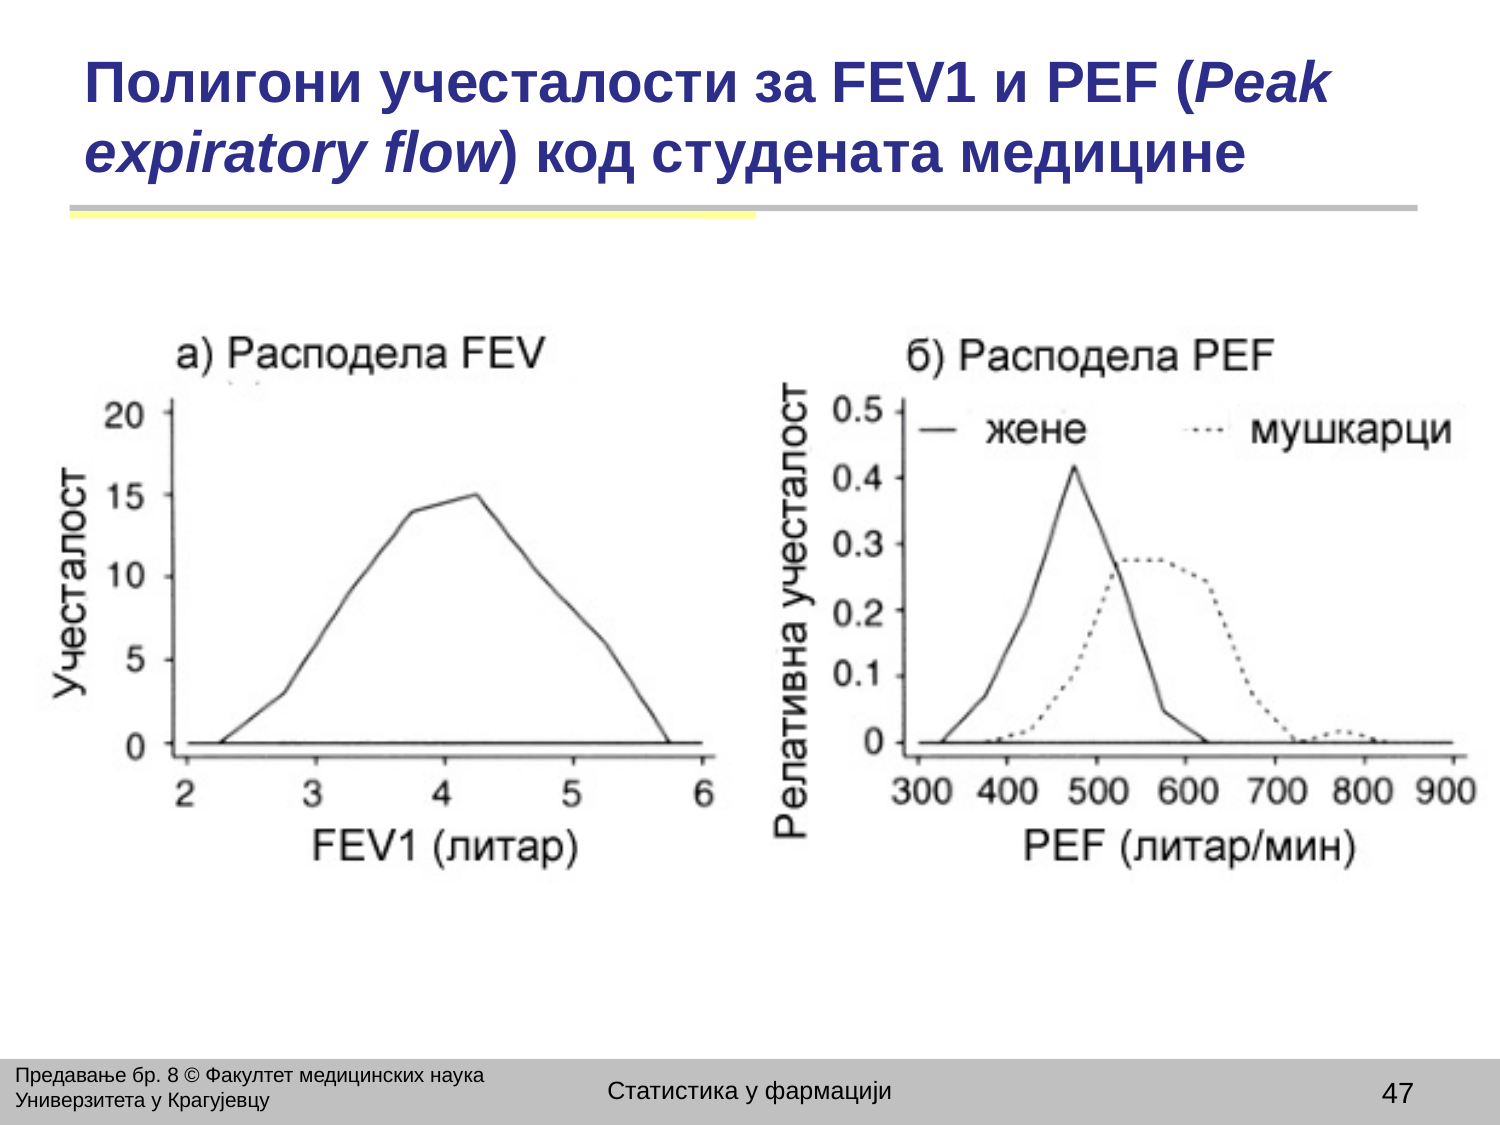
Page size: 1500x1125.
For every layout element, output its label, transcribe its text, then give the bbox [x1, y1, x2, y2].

slide_number 47 [1079, 1066, 1430, 1125]
footer Статистика у фармацији [512, 1066, 988, 1125]
slide_number Предавање бр. 8 © Факултет медицинских наука Универзитета у Крагујевцу [0, 1053, 631, 1108]
title Полигони учесталости за FEV1 и PEF (Peak expiratory flow) код студената медицине [69, 19, 1426, 208]
picture [36, 325, 1490, 883]
